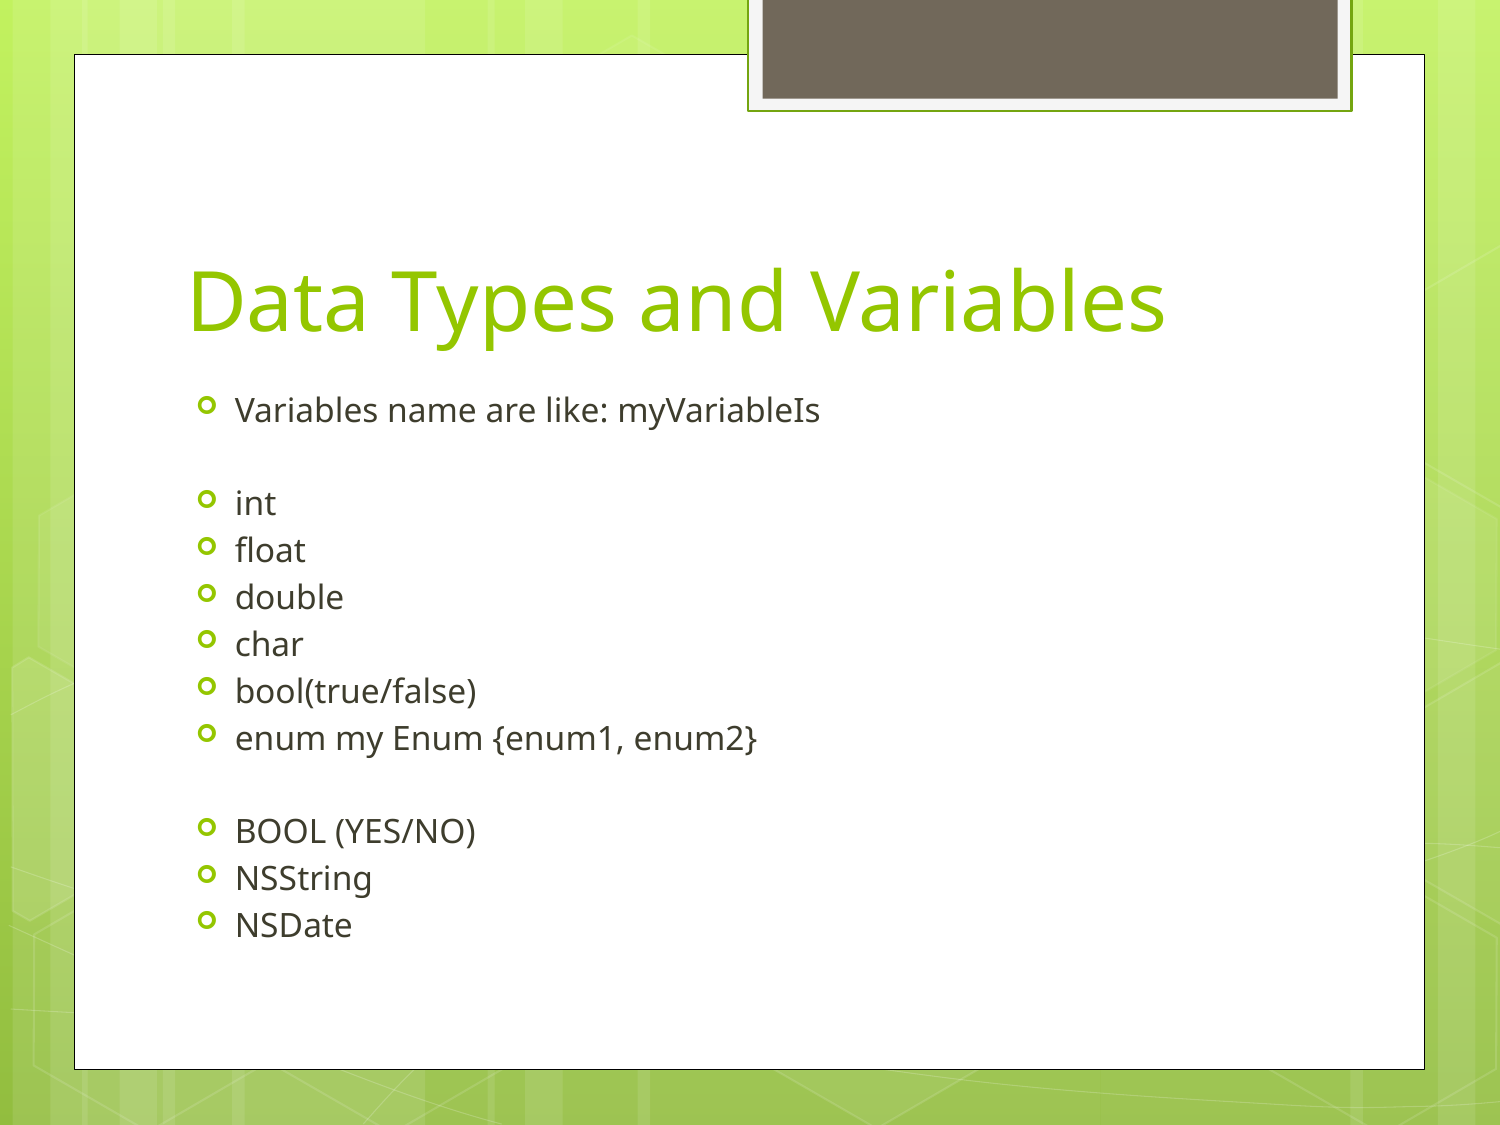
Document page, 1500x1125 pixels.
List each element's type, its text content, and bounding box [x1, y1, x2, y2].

list Variables name are like: myVariableIs int float double char bool(true/false) enum my Enum {enum1, enum2} BOOL (YES/NO) NSString NSDate [171, 381, 1283, 957]
title Data Types and Variables [171, 168, 1324, 357]
